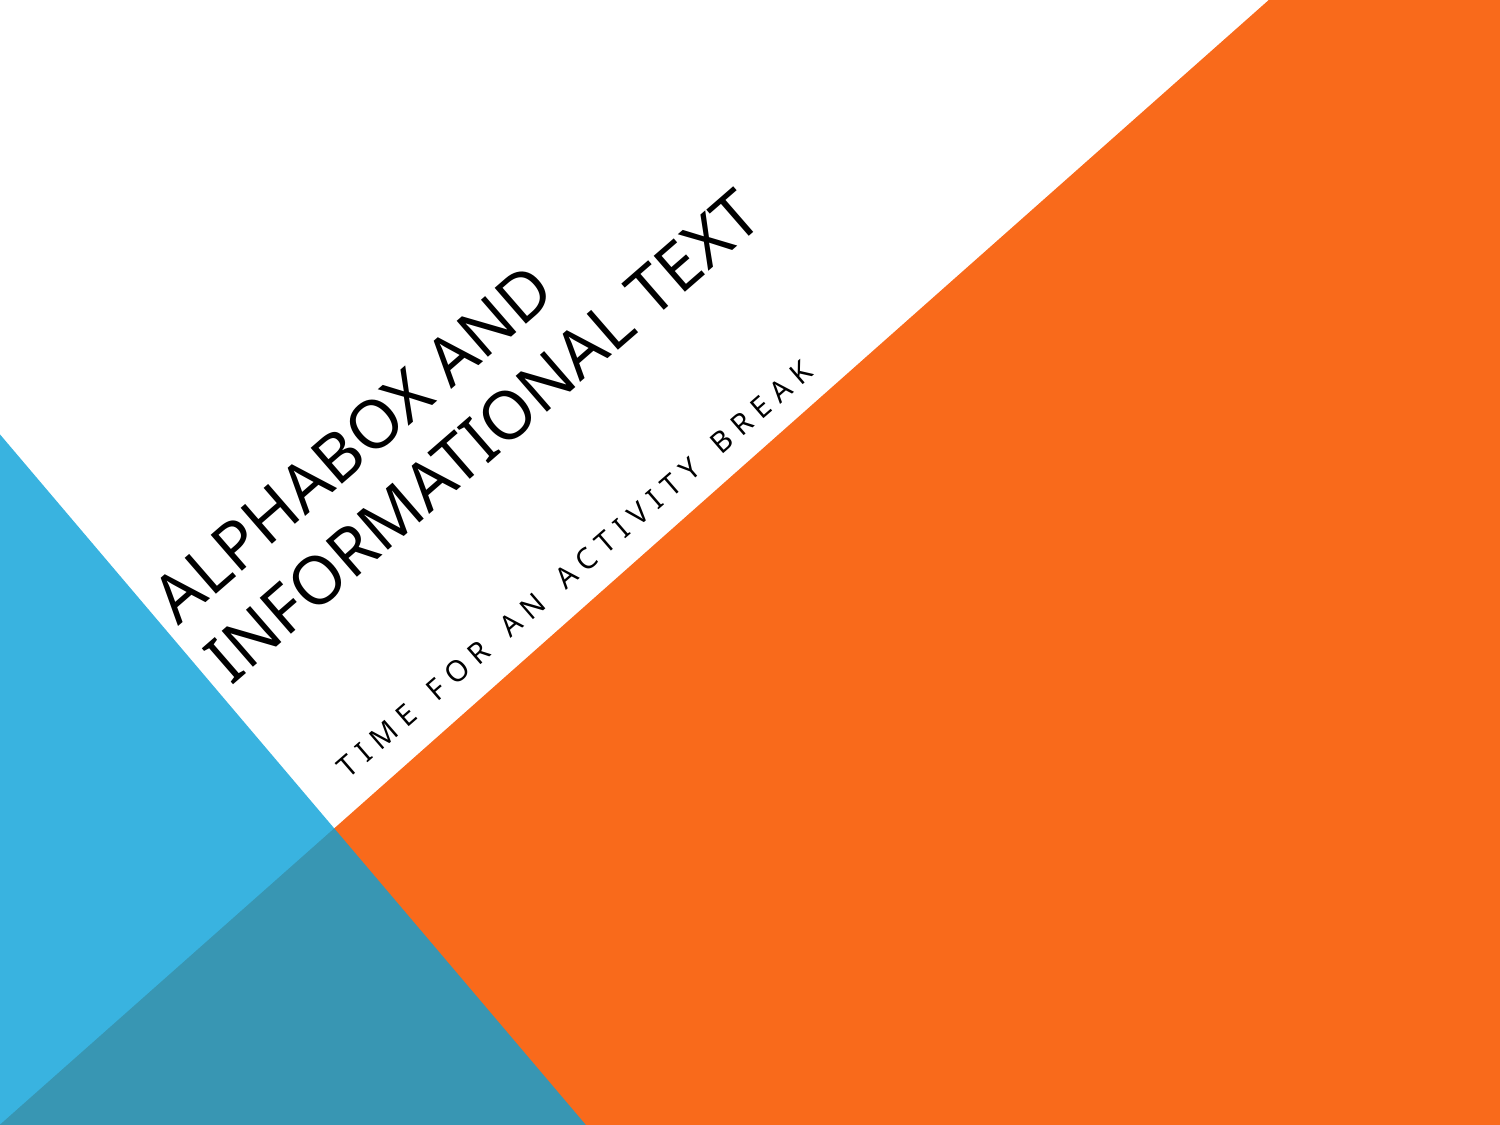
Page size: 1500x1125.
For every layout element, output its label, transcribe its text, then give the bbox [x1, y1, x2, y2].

title Alphabox and informational text [99, 0, 930, 708]
list Time for an activity break [312, 61, 1155, 803]
